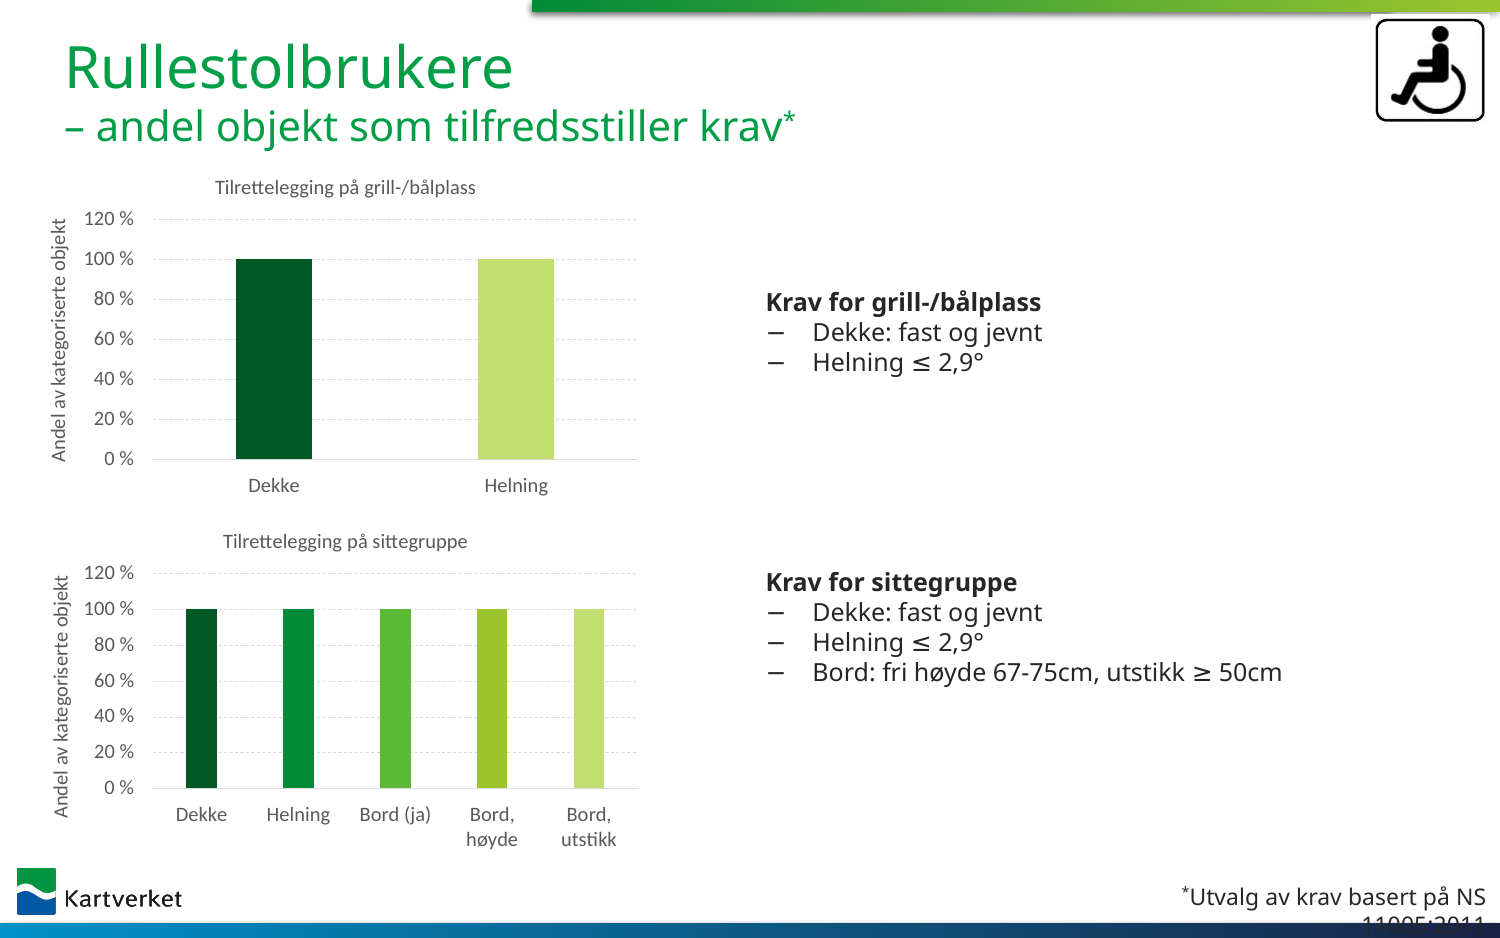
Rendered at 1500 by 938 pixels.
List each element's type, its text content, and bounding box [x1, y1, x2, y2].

picture [41, 166, 650, 505]
text_box Krav for grill-/bålplass Dekke: fast og jevnt Helning ≤ 2,9° [750, 279, 1452, 384]
text_box Rullestolbrukere – andel objekt som tilfredsstiller krav* [49, 14, 1431, 158]
picture [1371, 13, 1491, 127]
text_box *Utvalg av krav basert på NS 11005:2011 [1068, 873, 1500, 938]
picture [41, 520, 650, 859]
text_box Krav for sittegruppe Dekke: fast og jevnt Helning ≤ 2,9° Bord: fri høyde 67-75cm, utstikk ≥ 50cm [750, 559, 1500, 694]
